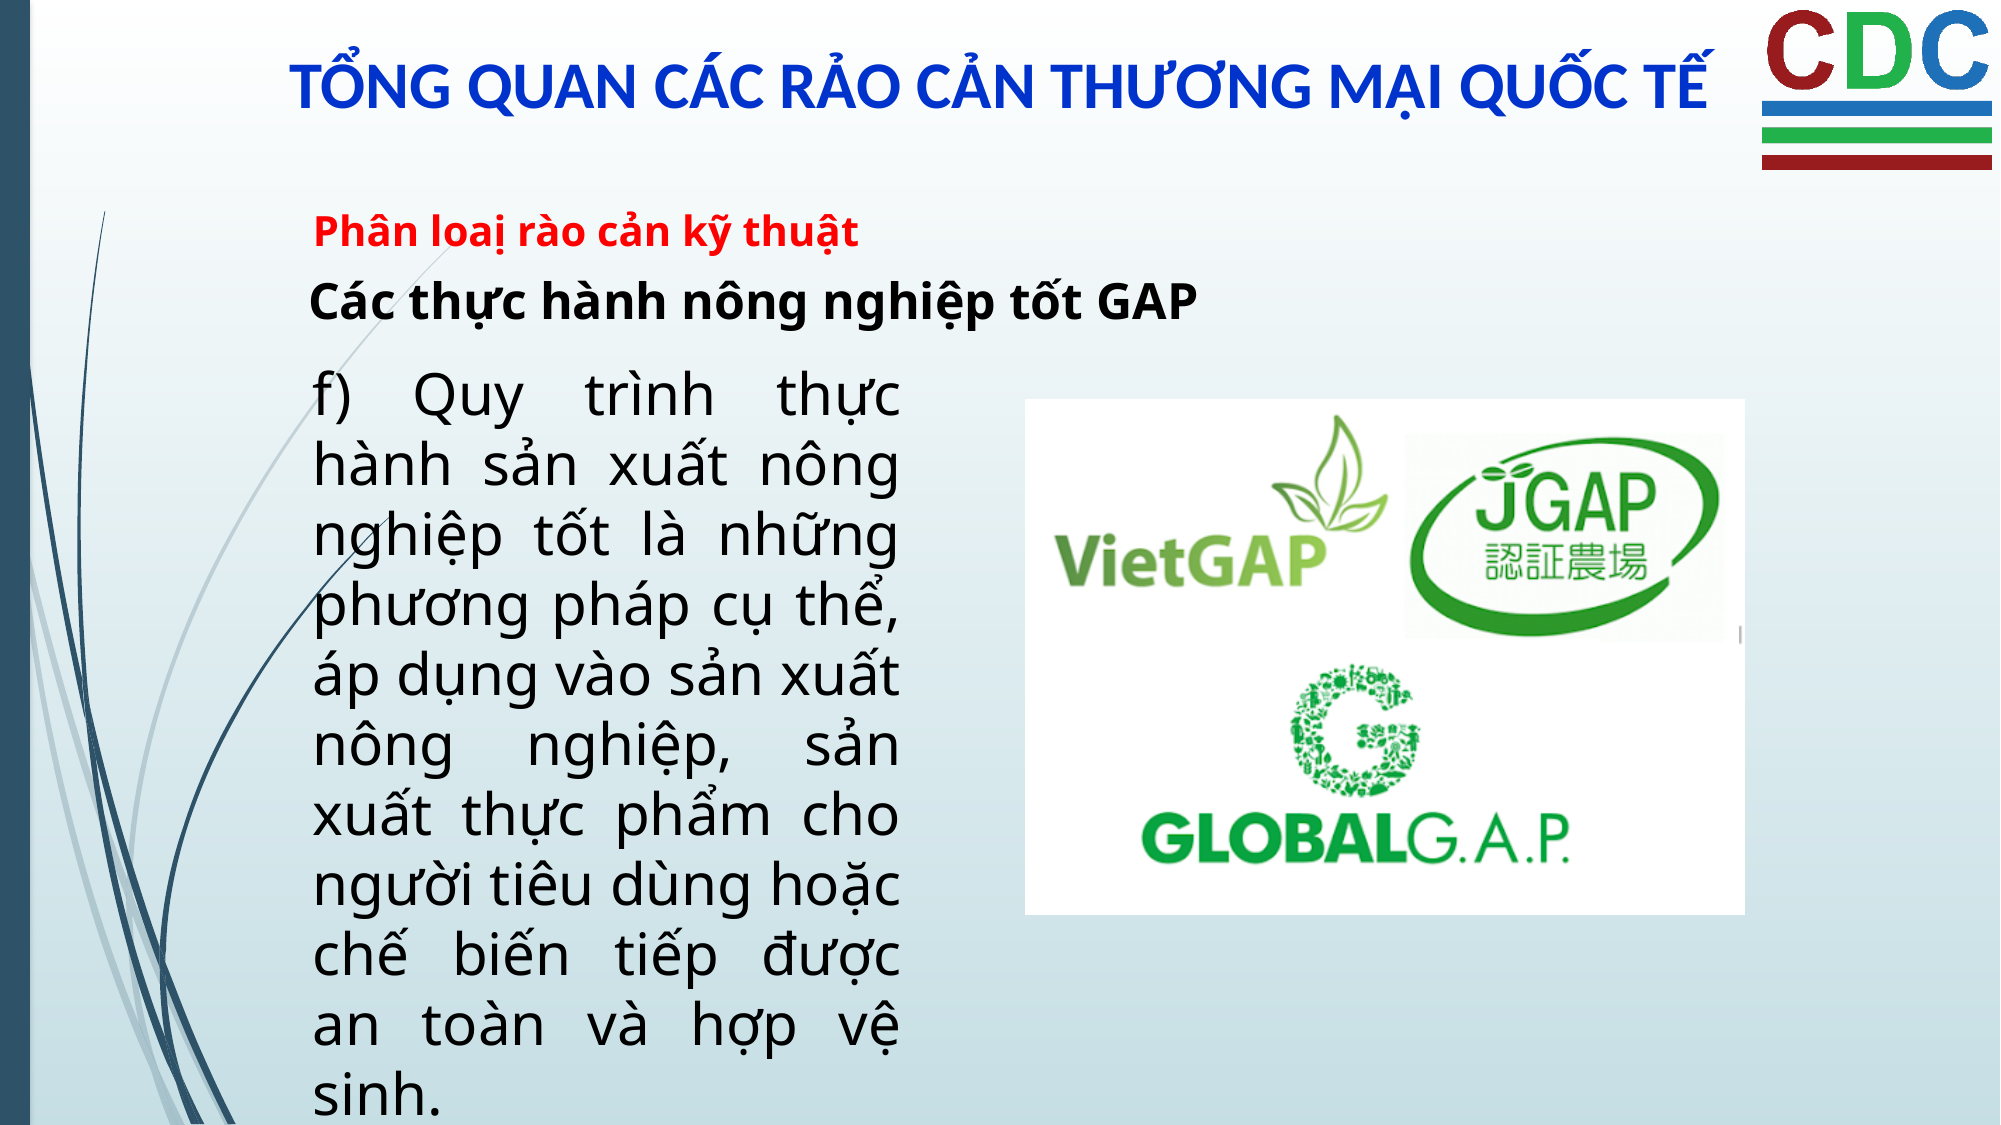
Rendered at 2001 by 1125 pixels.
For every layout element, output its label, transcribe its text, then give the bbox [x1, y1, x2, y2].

picture [1762, 10, 1992, 170]
text_box TỔNG QUAN CÁC RẢO CẢN THƯƠNG MẠI QUỐC TẾ [274, 34, 1726, 130]
picture [1024, 399, 1745, 915]
text_box f) Quy trình thực hành sản xuất nông nghiệp tốt là những phương pháp cụ thể, áp dụng vào sản xuất nông nghiệp, sản xuất thực phẩm cho người tiêu dùng hoặc chế biến tiếp được an toàn và hợp vệ sinh. [297, 350, 916, 1125]
text_box Phân loaị rào cản kỹ thuật [298, 196, 874, 262]
text_box Các thực hành nông nghiệp tốt GAP [293, 262, 1215, 338]
